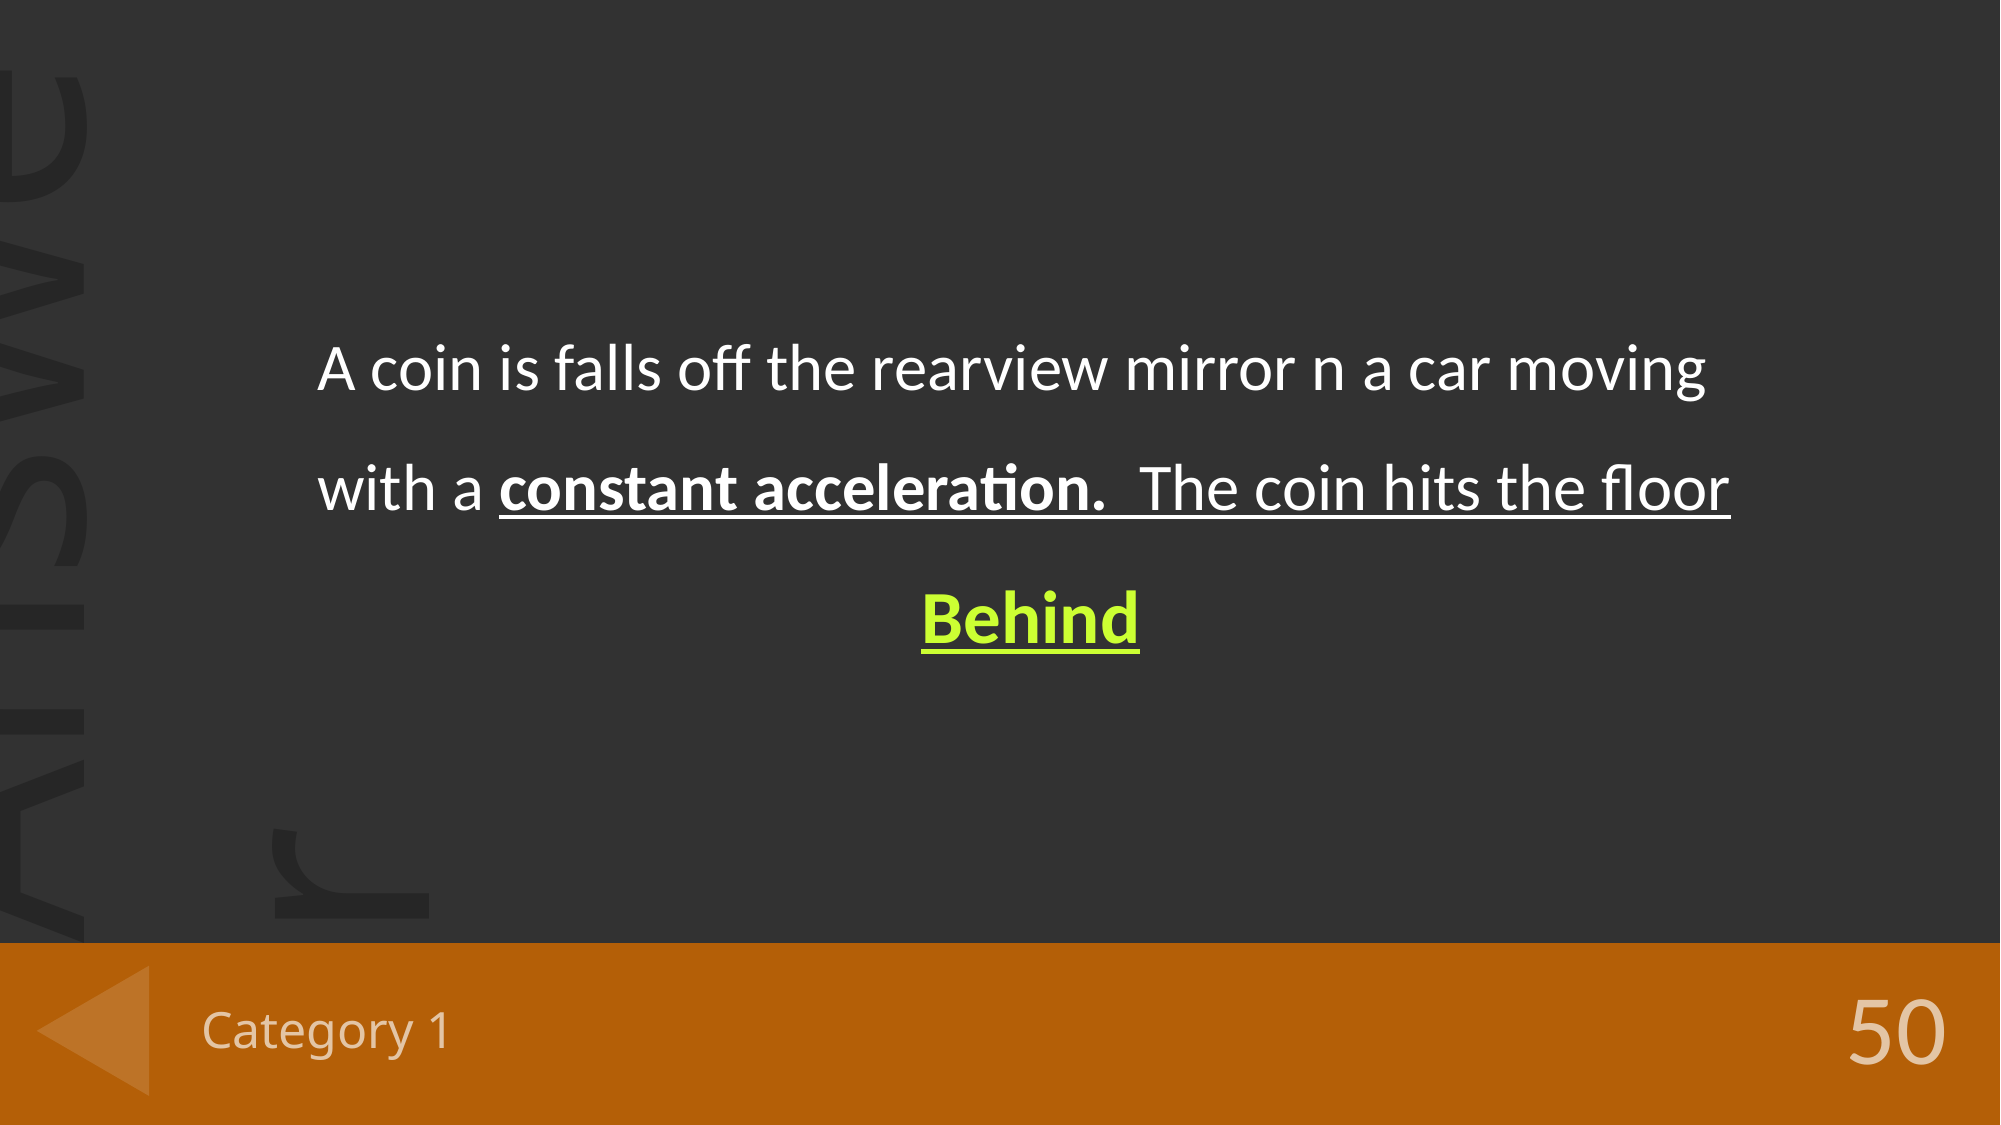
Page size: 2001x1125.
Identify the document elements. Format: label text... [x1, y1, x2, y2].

list A coin is falls off the rearview mirror n a car moving with a constant acceleration. The coin hits the floor Behind [302, 307, 1760, 636]
list 50 [1494, 967, 1963, 1097]
title Category 1 [185, 967, 1494, 1097]
